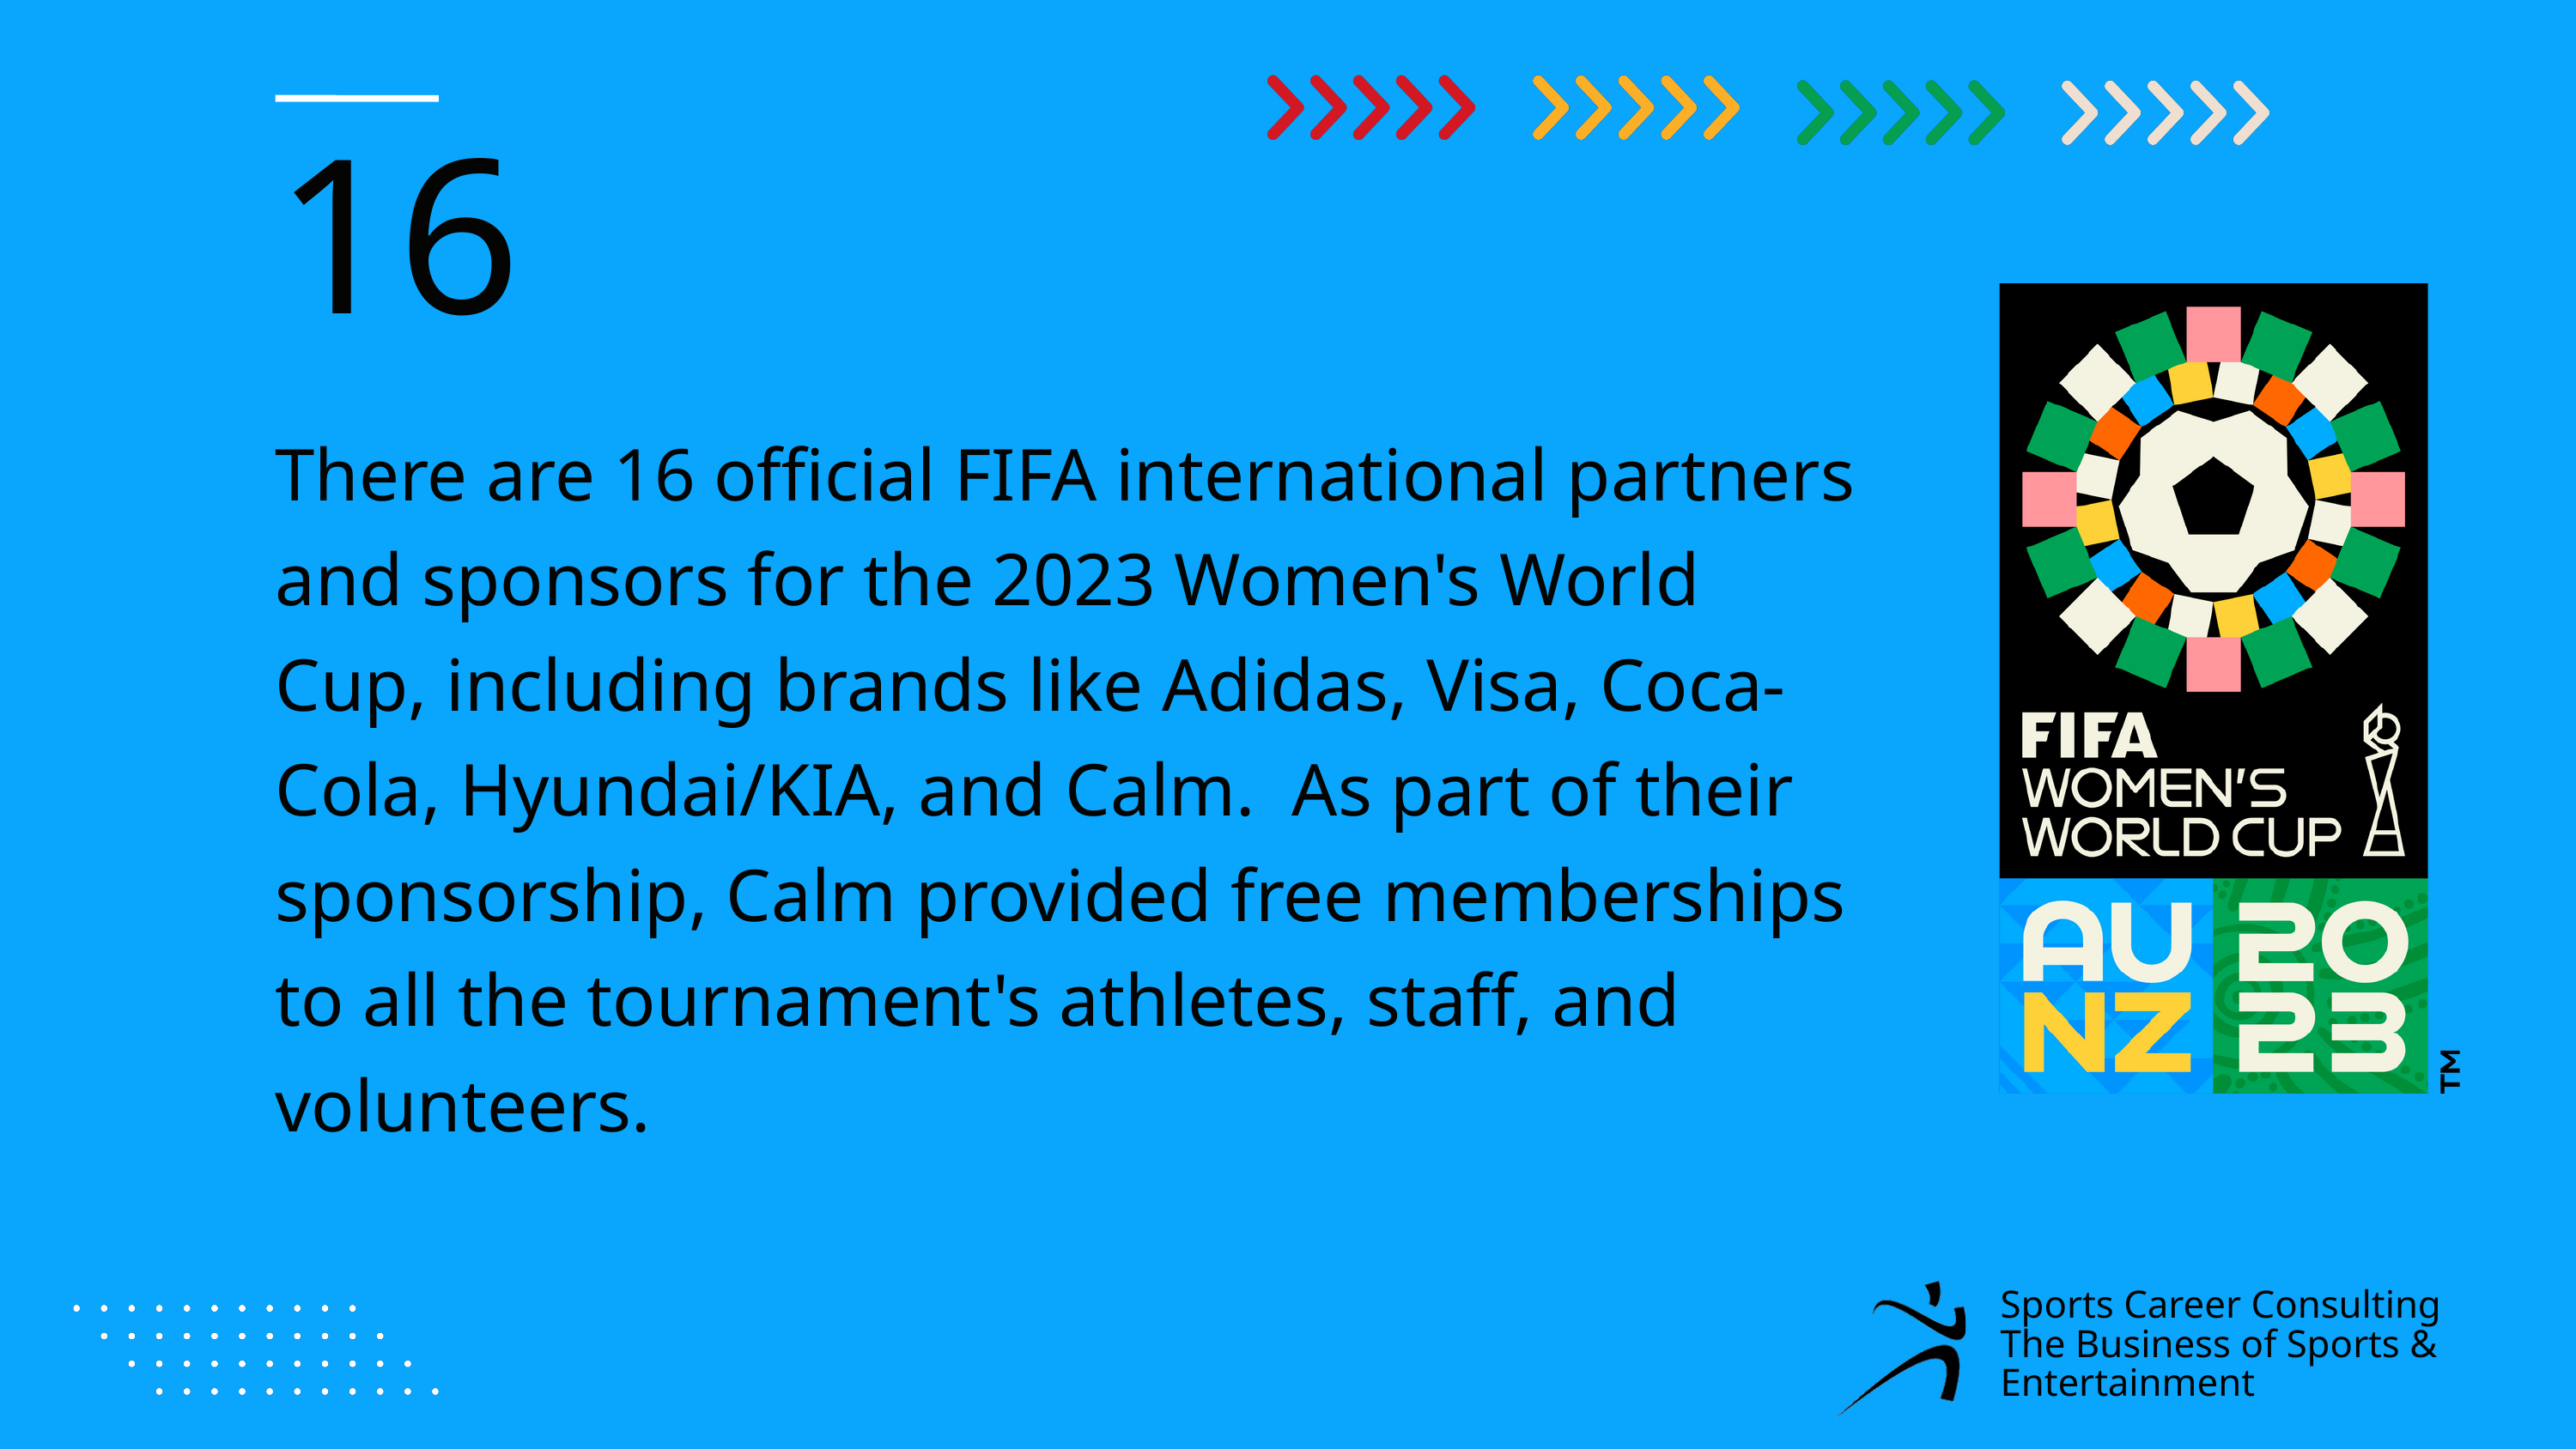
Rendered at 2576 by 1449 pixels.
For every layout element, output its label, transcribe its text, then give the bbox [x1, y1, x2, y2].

text_box Sports Career Consulting The Business of Sports & Entertainment [2000, 1286, 2508, 1404]
text_box [2061, 80, 2270, 145]
text_box [73, 1305, 439, 1395]
text_box [1531, 75, 1741, 140]
text_box 16 [275, 120, 1273, 357]
text_box [1267, 75, 1476, 140]
text_box There are 16 official FIFA international partners and sponsors for the 2023 Women's World Cup, including brands like Adidas, Visa, Coca-Cola, Hyundai/KIA, and Calm. As part of their sponsorship, Calm provided free memberships to all the tournament's athletes, staff, and volunteers. [275, 409, 1867, 1146]
text_box [1836, 1281, 1966, 1418]
text_box [1796, 80, 2006, 145]
text_box [1965, 283, 2460, 1094]
